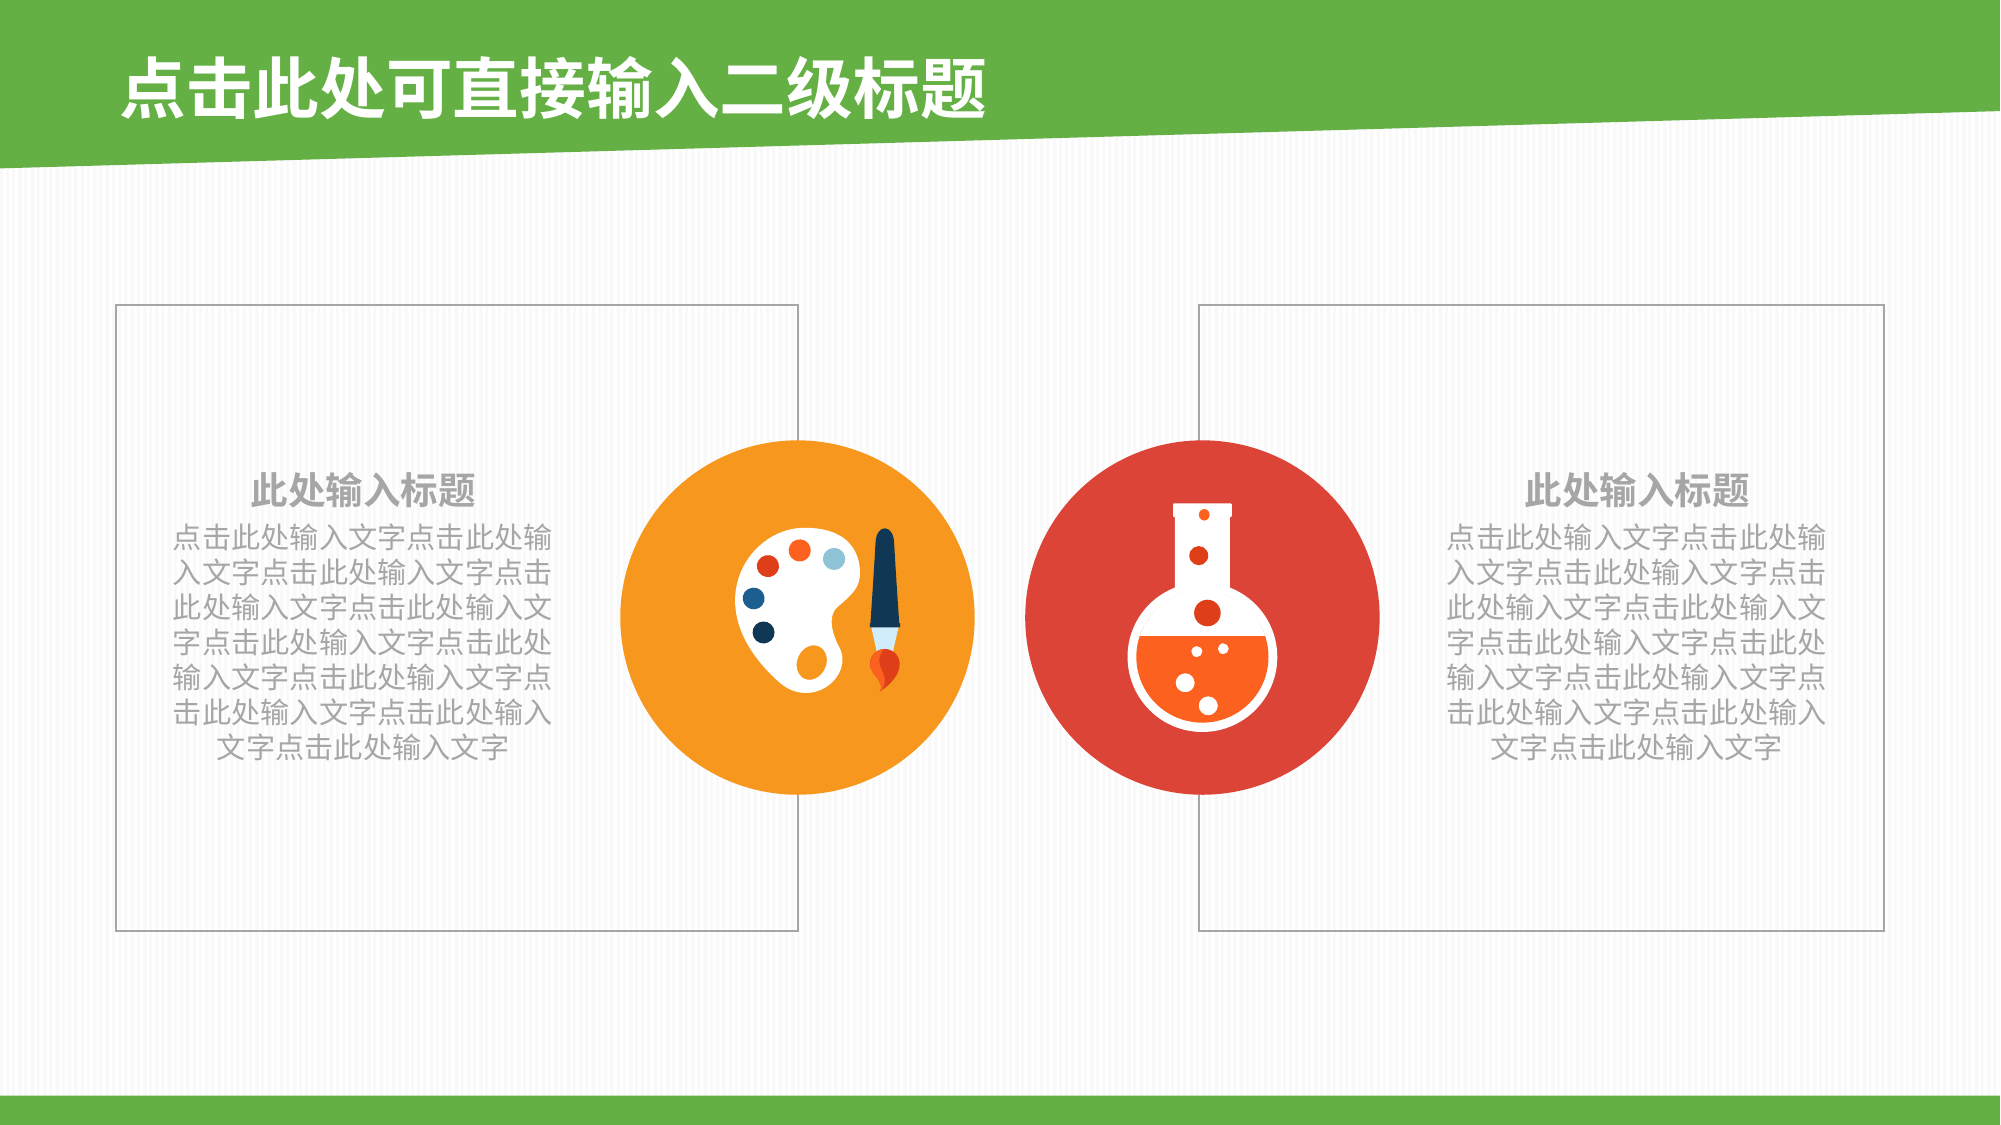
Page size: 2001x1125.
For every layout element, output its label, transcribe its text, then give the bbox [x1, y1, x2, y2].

text_box [116, 304, 798, 931]
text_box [1127, 503, 1278, 733]
text_box [0, 1095, 2000, 1125]
text_box 点击此处可直接输入二级标题 [104, 39, 1002, 135]
text_box [620, 440, 975, 795]
text_box 此处输入标题 点击此处输入文字点击此处输入文字点击此处输入文字点击此处输入文字点击此处输入文字点击此处输入文字点击此处输入文字点击此处输入文字点击此处输入文字点击此处输入文字点击此处输入文字 [156, 459, 570, 772]
text_box [1025, 440, 1380, 795]
text_box [1198, 304, 1884, 931]
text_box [694, 523, 901, 712]
text_box [0, 0, 2000, 169]
picture [0, 0, 2001, 1125]
text_box 此处输入标题 点击此处输入文字点击此处输入文字点击此处输入文字点击此处输入文字点击此处输入文字点击此处输入文字点击此处输入文字点击此处输入文字点击此处输入文字点击此处输入文字点击此处输入文字 [1430, 459, 1844, 772]
